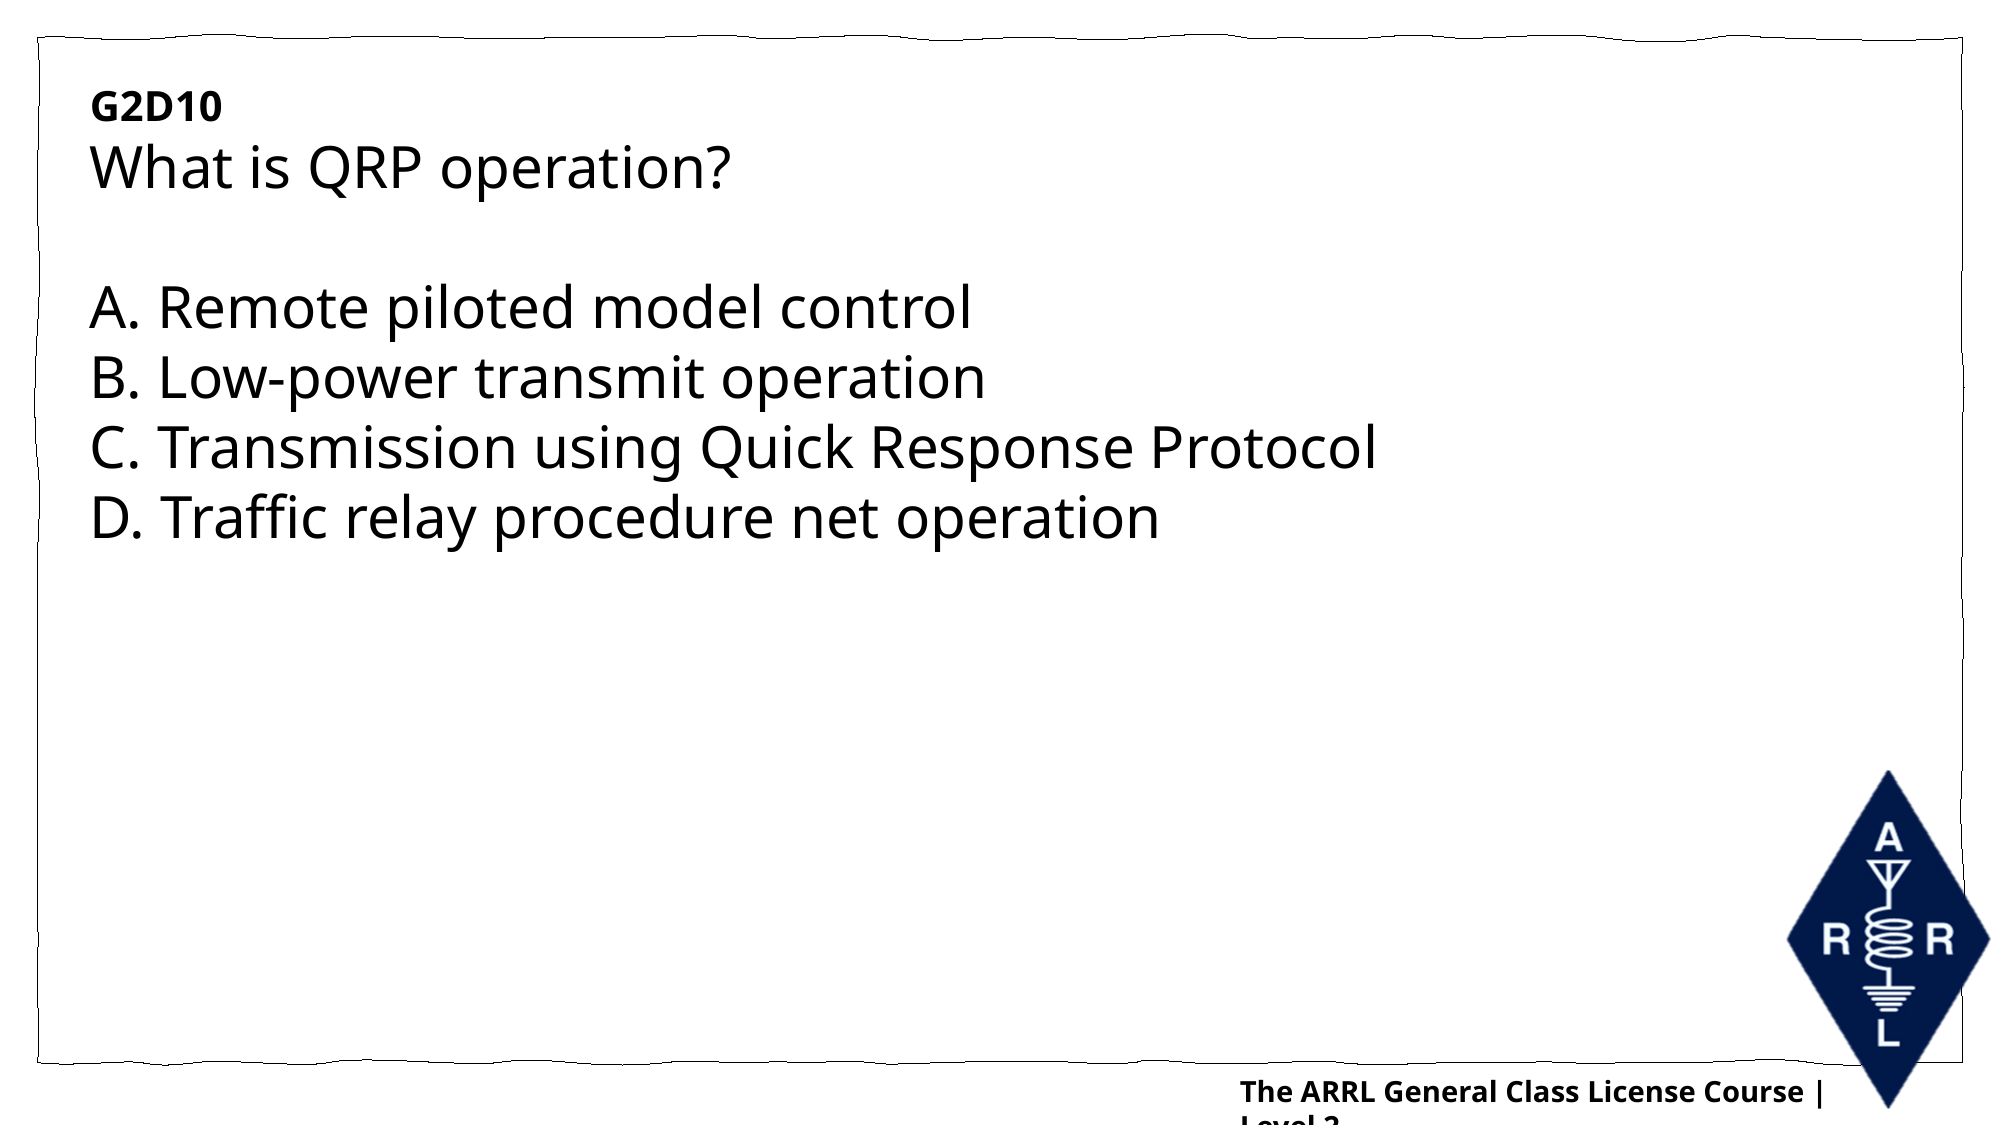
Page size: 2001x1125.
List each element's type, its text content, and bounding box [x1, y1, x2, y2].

text_box G2D10 What is QRP operation? A. Remote piloted model control B. Low-power transmit operation C. Transmission using Quick Response Protocol D. Traffic relay procedure net operation [75, 72, 1850, 558]
picture [1773, 752, 1999, 1125]
